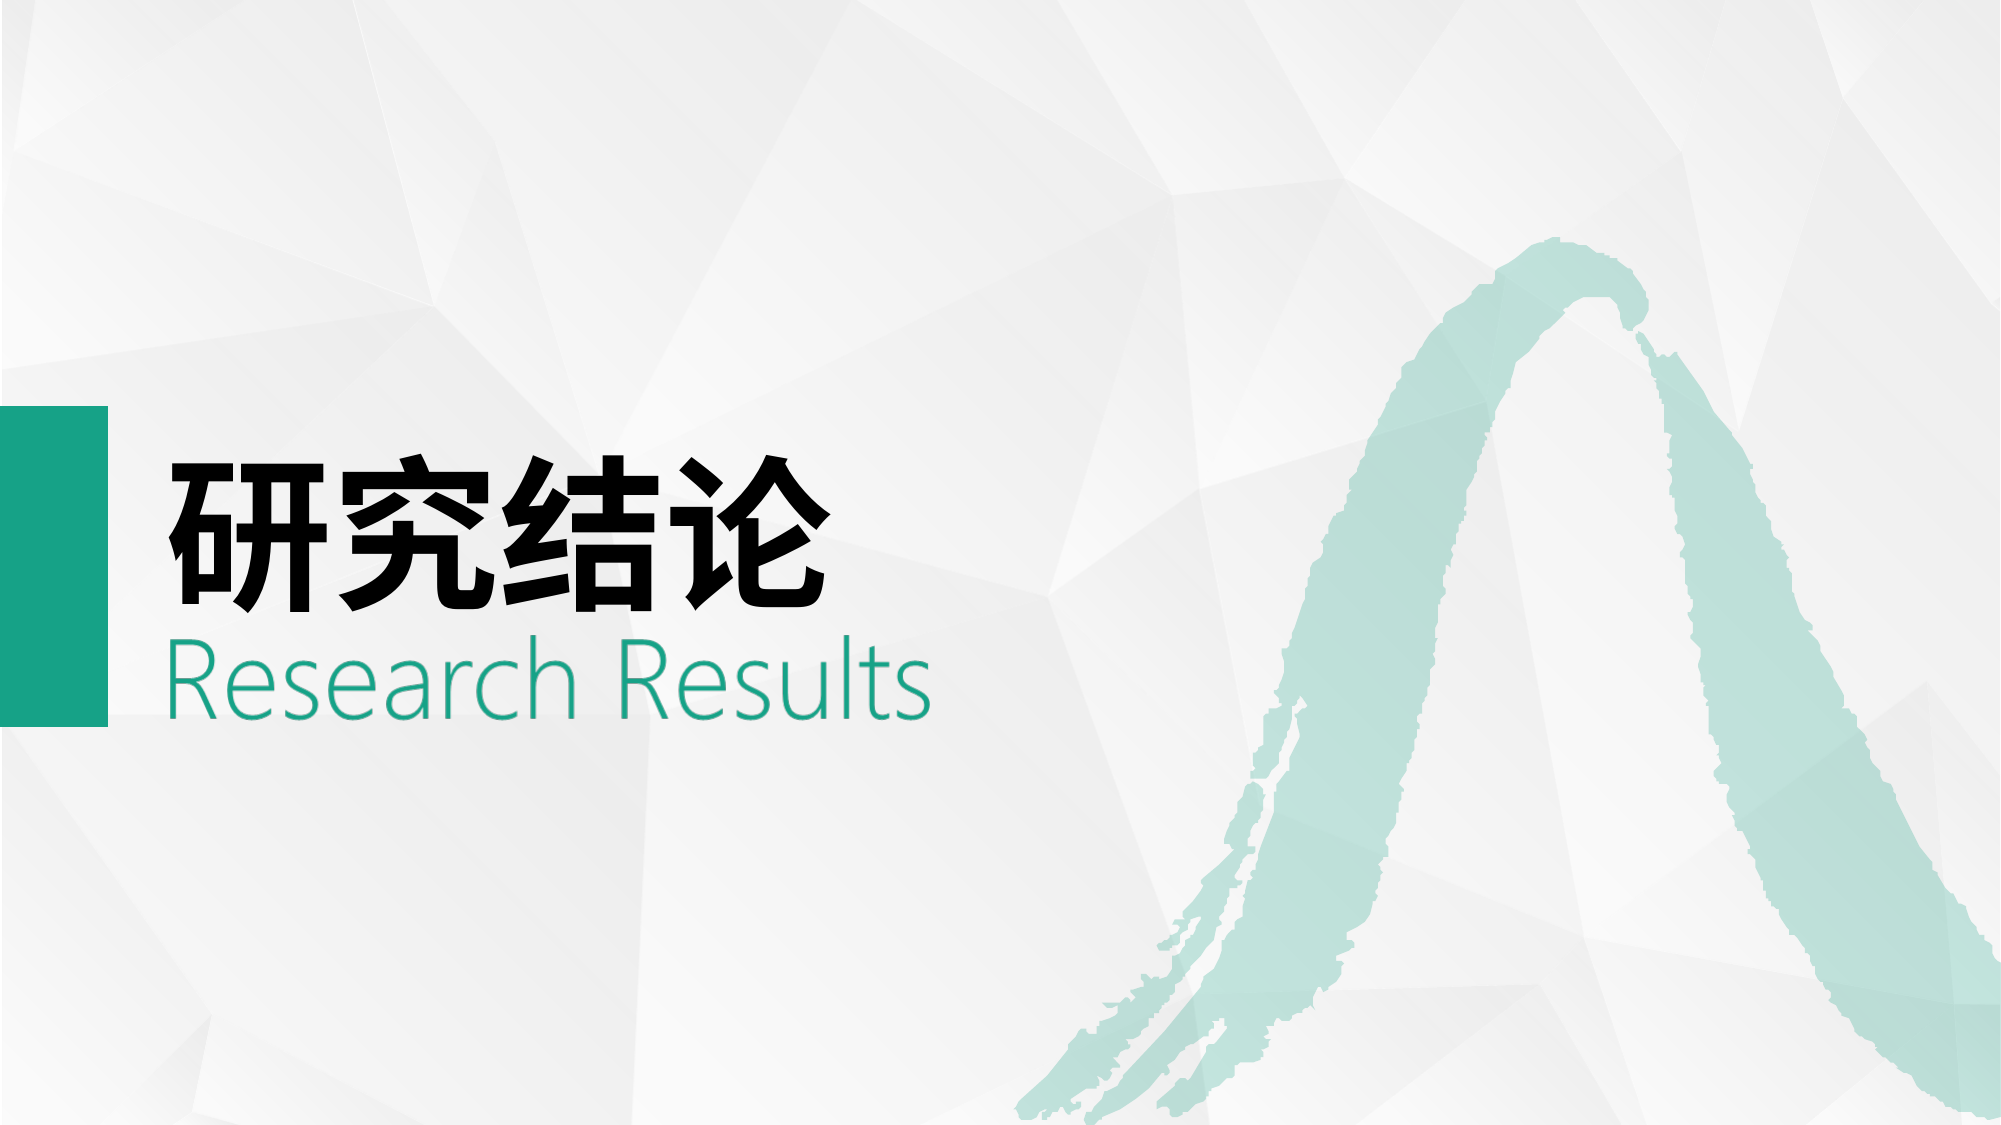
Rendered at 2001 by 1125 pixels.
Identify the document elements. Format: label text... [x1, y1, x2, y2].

picture [0, 0, 2001, 1125]
list 研究结论 [151, 445, 1864, 647]
